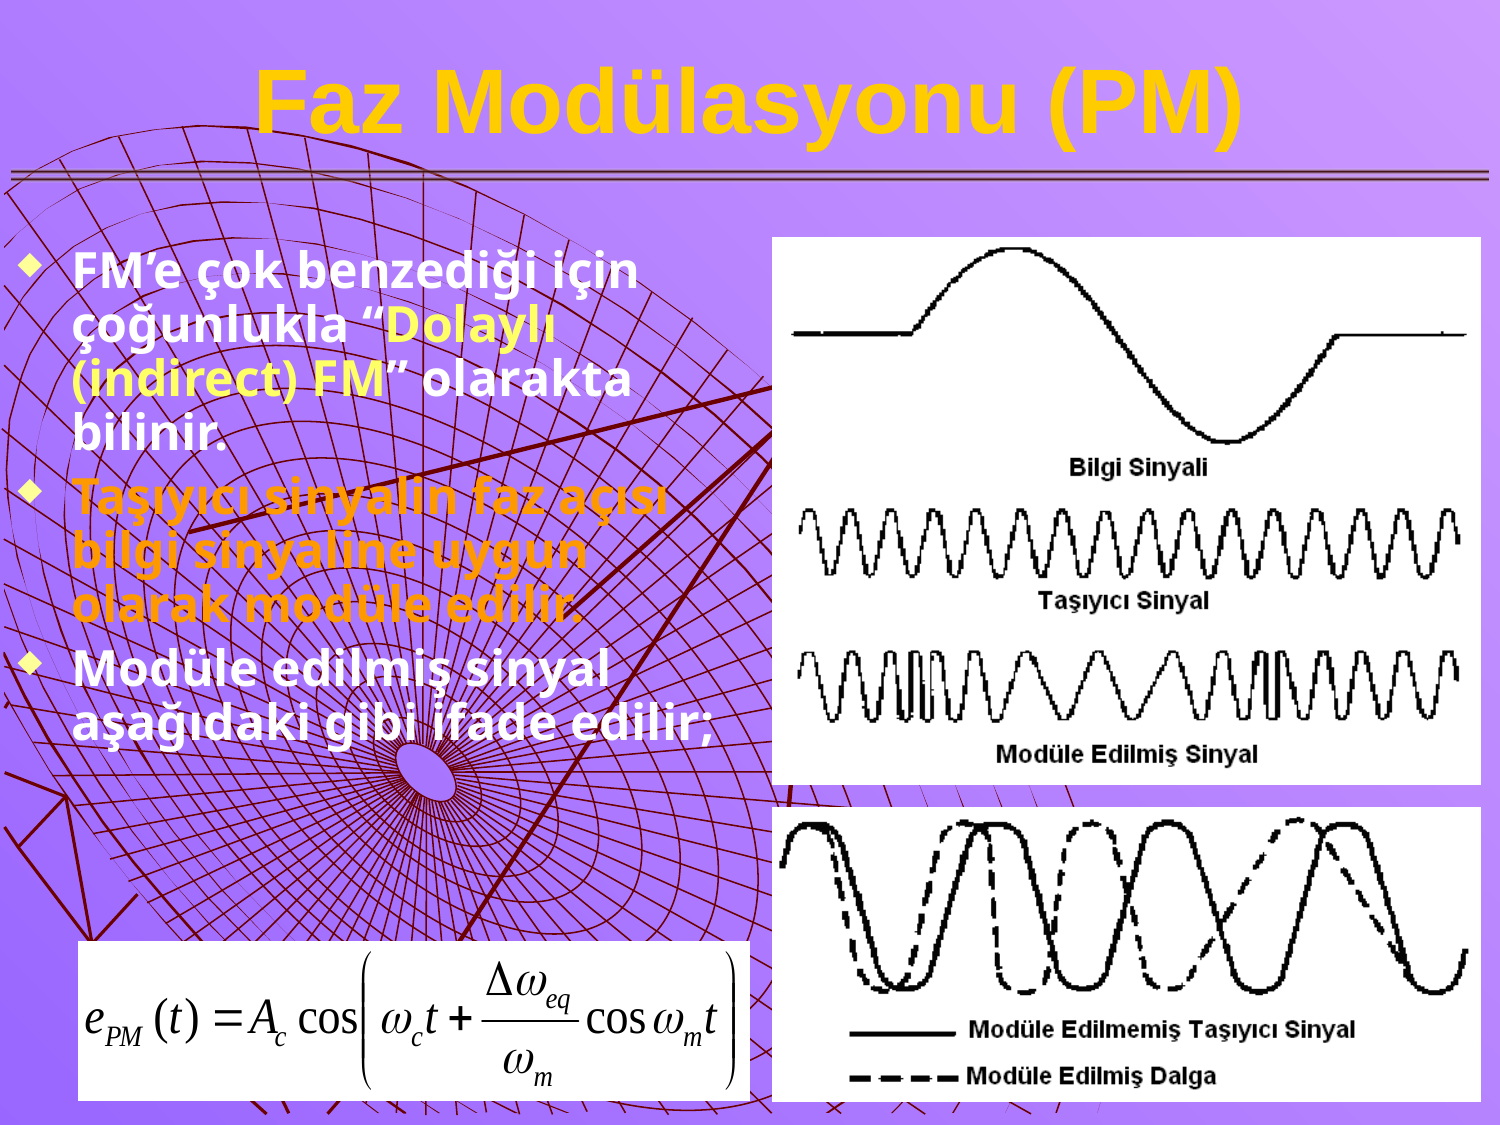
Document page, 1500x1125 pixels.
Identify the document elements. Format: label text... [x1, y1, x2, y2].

title Faz Modülasyonu (PM) [0, 15, 1500, 179]
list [77, 940, 751, 1102]
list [772, 807, 1482, 1102]
picture [771, 237, 1481, 785]
list FM’e çok benzediği için çoğunlukla “Dolaylı (indirect) FM” olarakta bilinir. Taşıyıcı sinyalin faz açısı bilgi sinyaline uygun olarak modüle edilir. Modüle edilmiş sinyal aşağıdaki gibi ifade edilir; [0, 237, 768, 888]
